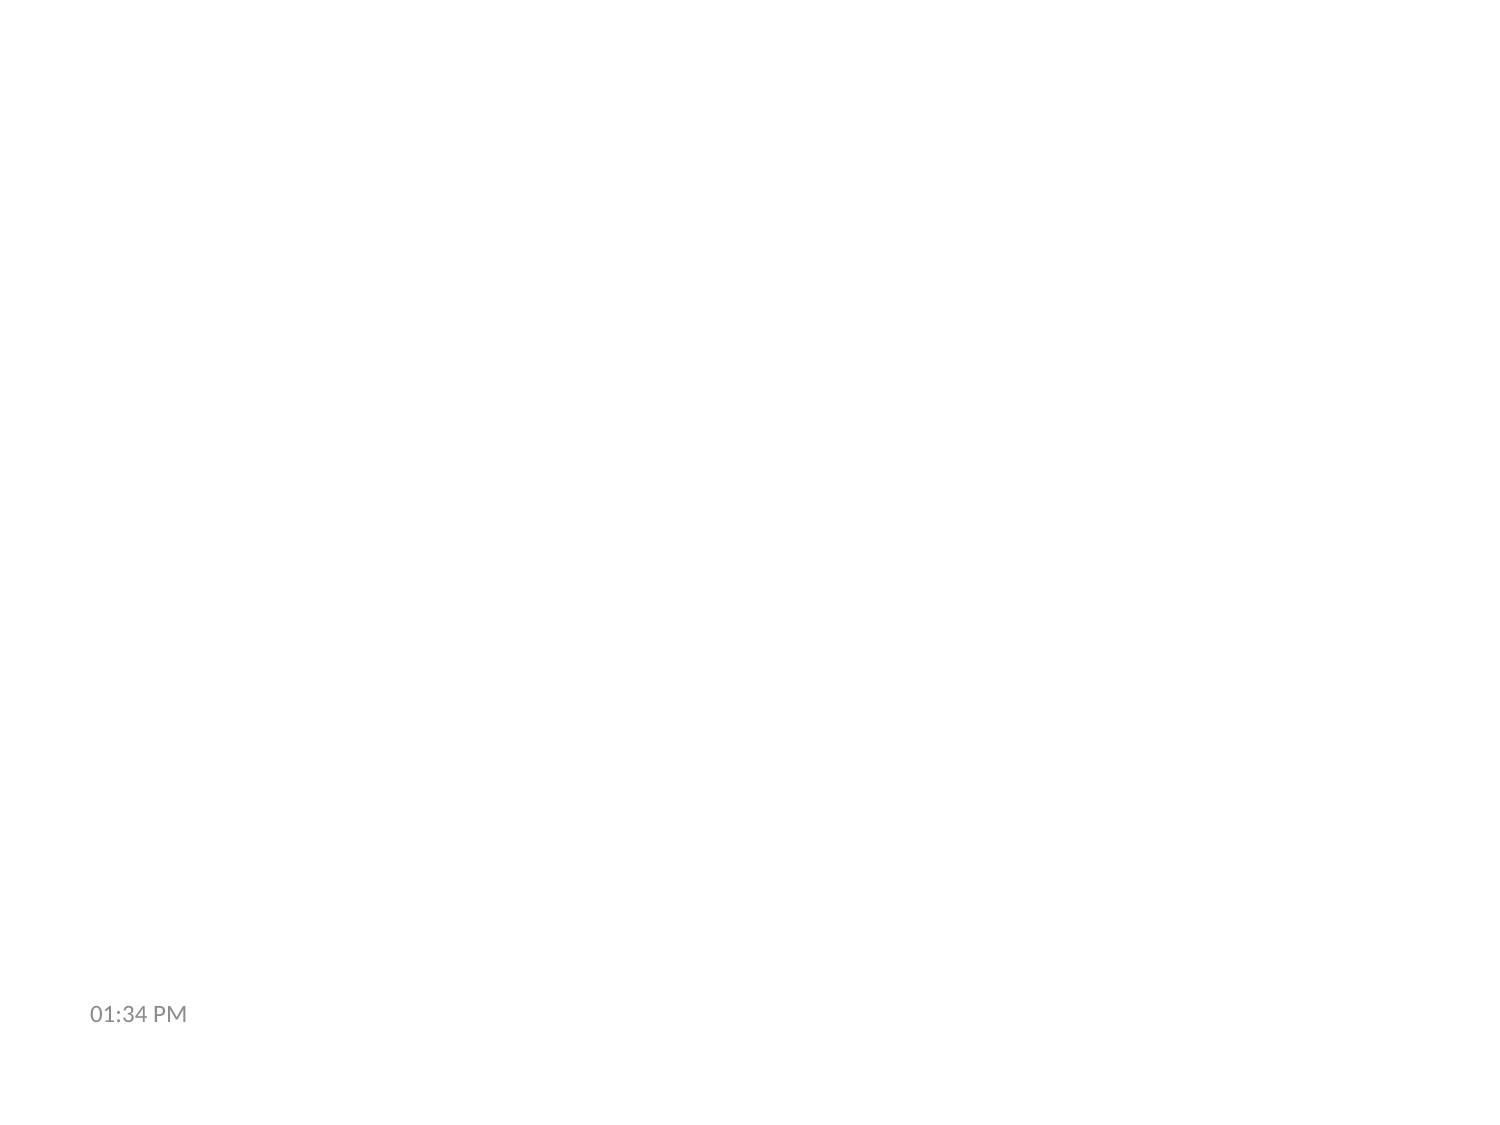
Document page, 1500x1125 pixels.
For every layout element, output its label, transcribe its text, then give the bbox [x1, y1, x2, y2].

text_box 3:35 PM [75, 982, 425, 1043]
